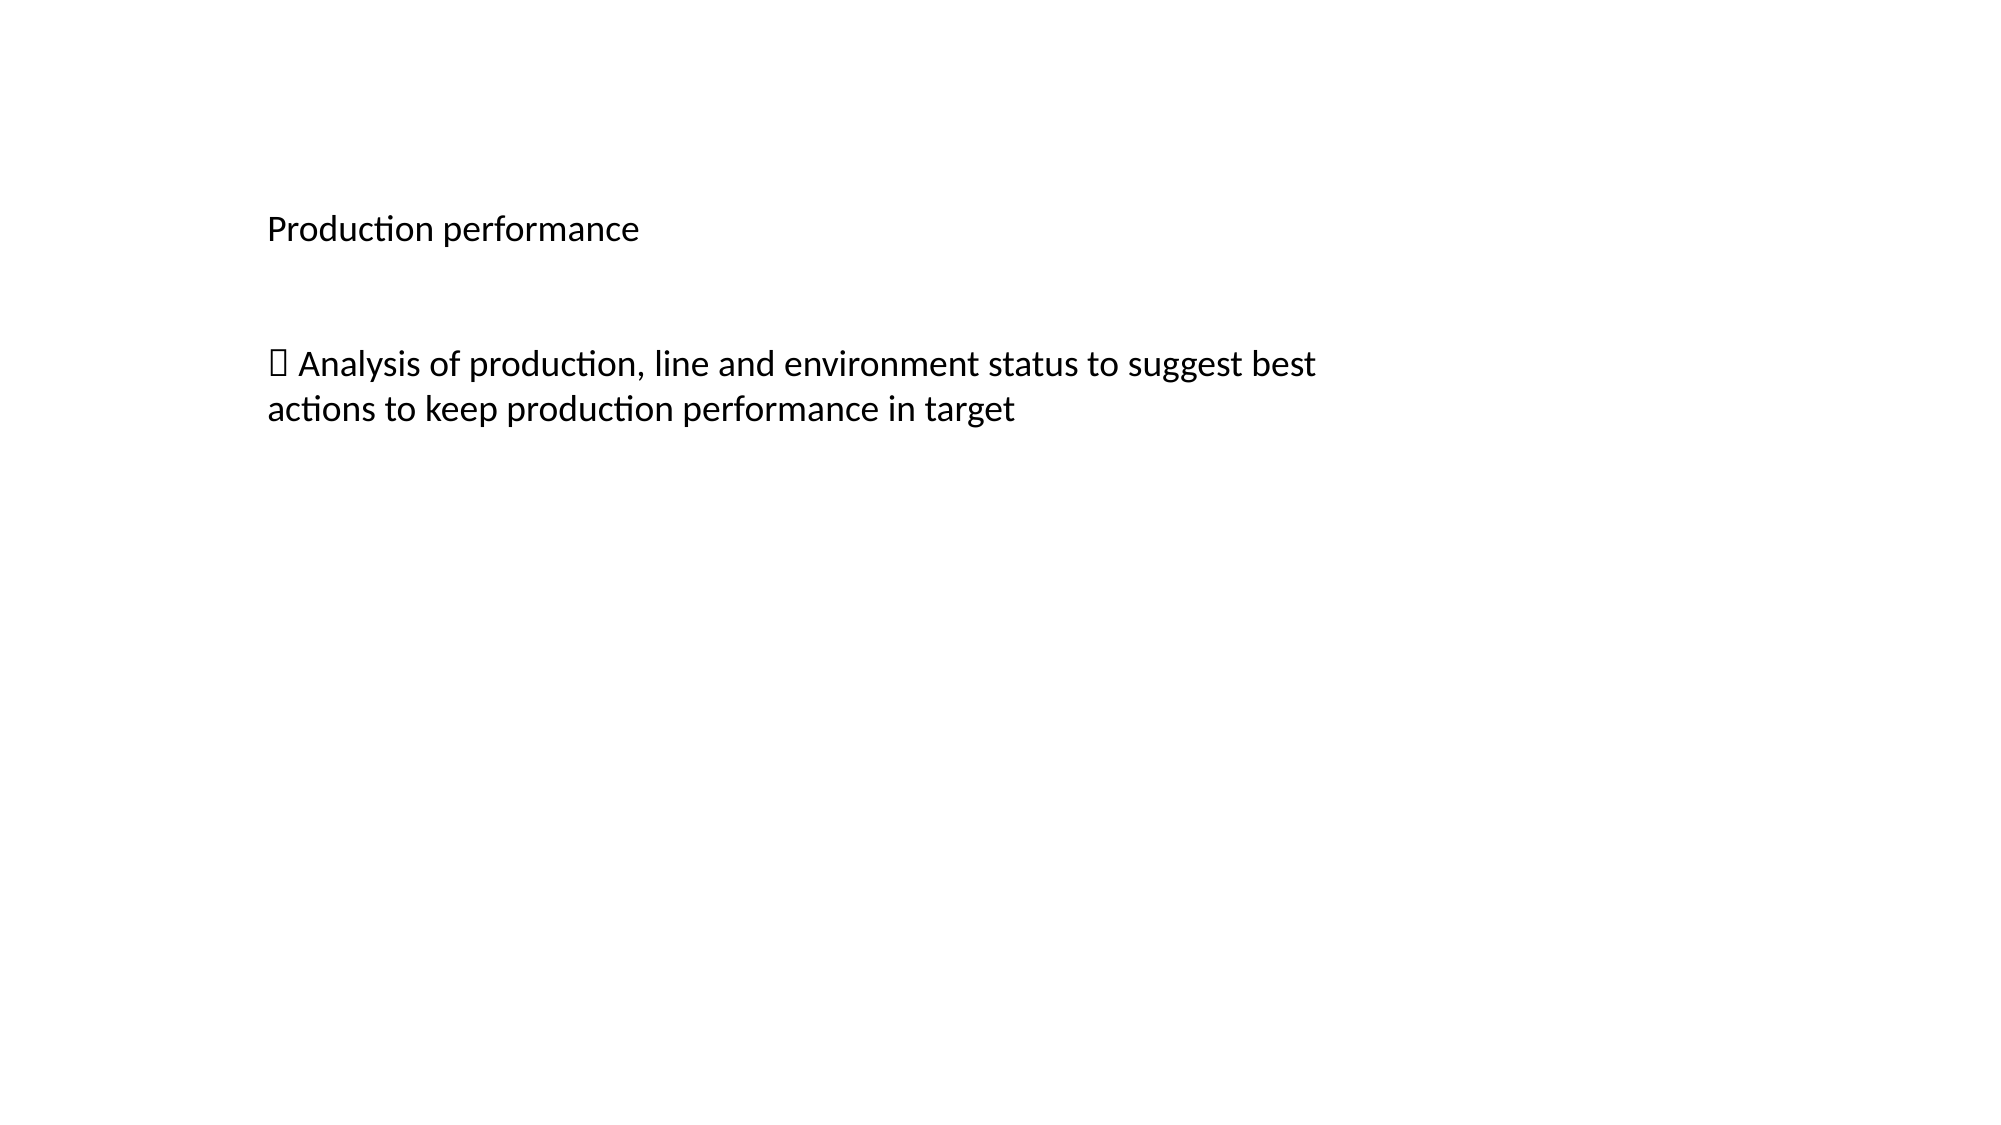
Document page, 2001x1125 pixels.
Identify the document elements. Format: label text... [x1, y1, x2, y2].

text_box Production performance  Analysis of production, line and environment status to suggest best actions to keep production performance in target [252, 196, 1384, 437]
